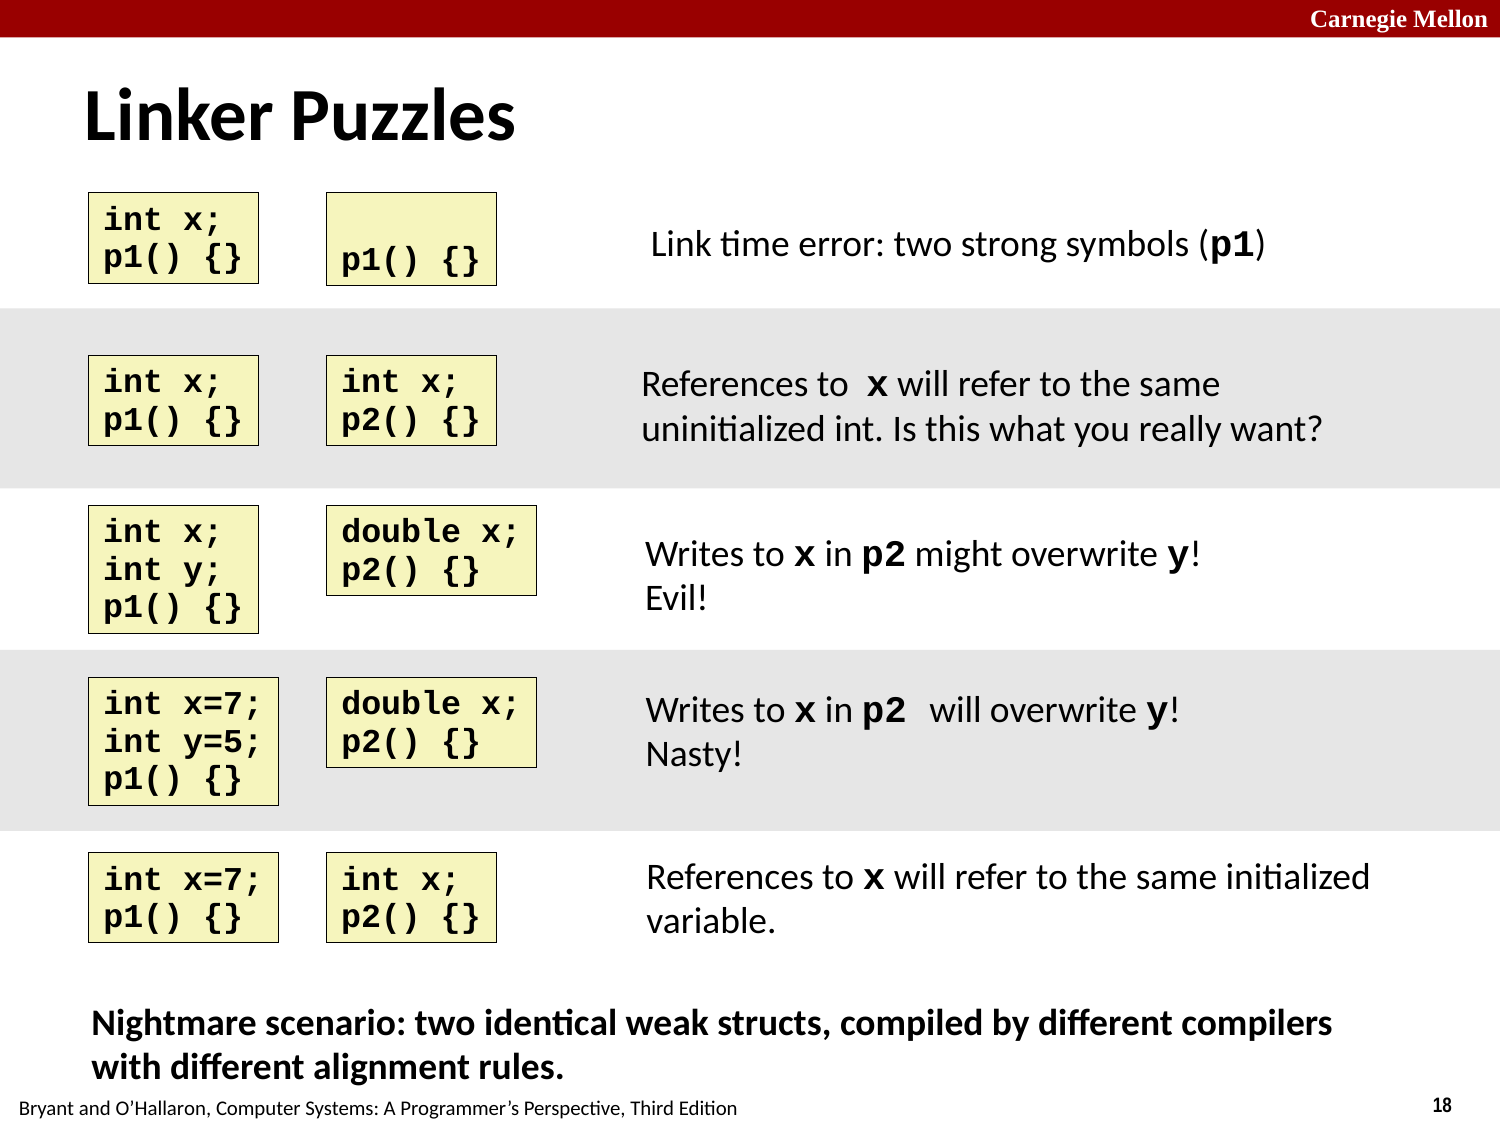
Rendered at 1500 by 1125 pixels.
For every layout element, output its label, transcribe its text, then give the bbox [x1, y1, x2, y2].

text_box References to x will refer to the same uninitialized int. Is this what you really want? [626, 354, 1340, 458]
text_box int x; p2() {} [326, 852, 497, 943]
text_box [0, 308, 1500, 489]
text_box Nightmare scenario: two identical weak structs, compiled by different compilers with different alignment rules. [76, 992, 1350, 1097]
text_box int x; p2() {} [326, 355, 497, 446]
text_box double x; p2() {} [326, 505, 537, 596]
text_box int x; p1() {} [88, 355, 259, 446]
text_box [0, 649, 1500, 831]
text_box p1() {} [326, 192, 497, 286]
text_box int x; int y; p1() {} [88, 505, 259, 634]
text_box int x=7; int y=5; p1() {} [88, 677, 279, 806]
text_box Link time error: two strong symbols (p1) [636, 214, 1282, 274]
text_box References to x will refer to the same initialized variable. [631, 846, 1387, 950]
text_box Writes to x in p2 might overwrite y! Evil! [630, 523, 1217, 628]
text_box int x; p1() {} [88, 192, 259, 283]
title Linker Puzzles [69, 46, 1500, 176]
text_box double x; p2() {} [326, 677, 537, 768]
text_box Writes to x in p2 will overwrite y! Nasty! [630, 679, 1196, 783]
text_box int x=7; p1() {} [88, 852, 279, 943]
